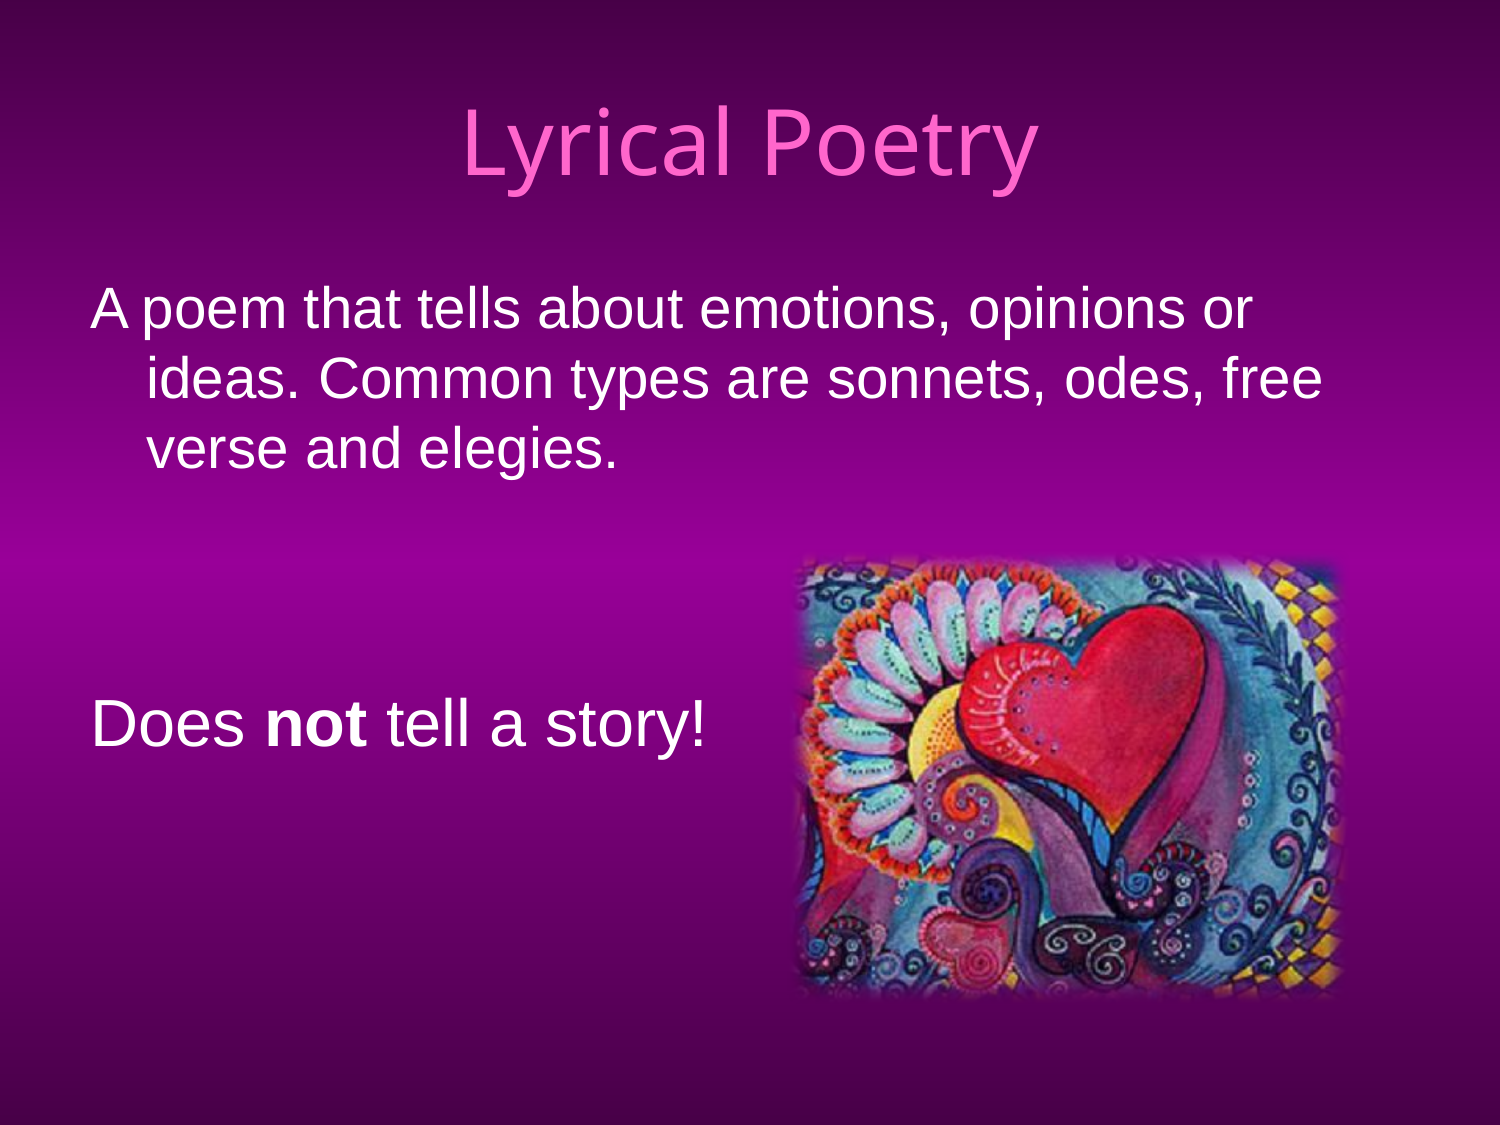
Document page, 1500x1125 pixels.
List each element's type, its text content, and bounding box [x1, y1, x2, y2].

title Lyrical Poetry [74, 44, 1426, 233]
list A poem that tells about emotions, opinions or ideas. Common types are sonnets, odes, free verse and elegies. Does not tell a story! [74, 262, 1426, 526]
picture [787, 549, 1351, 1005]
